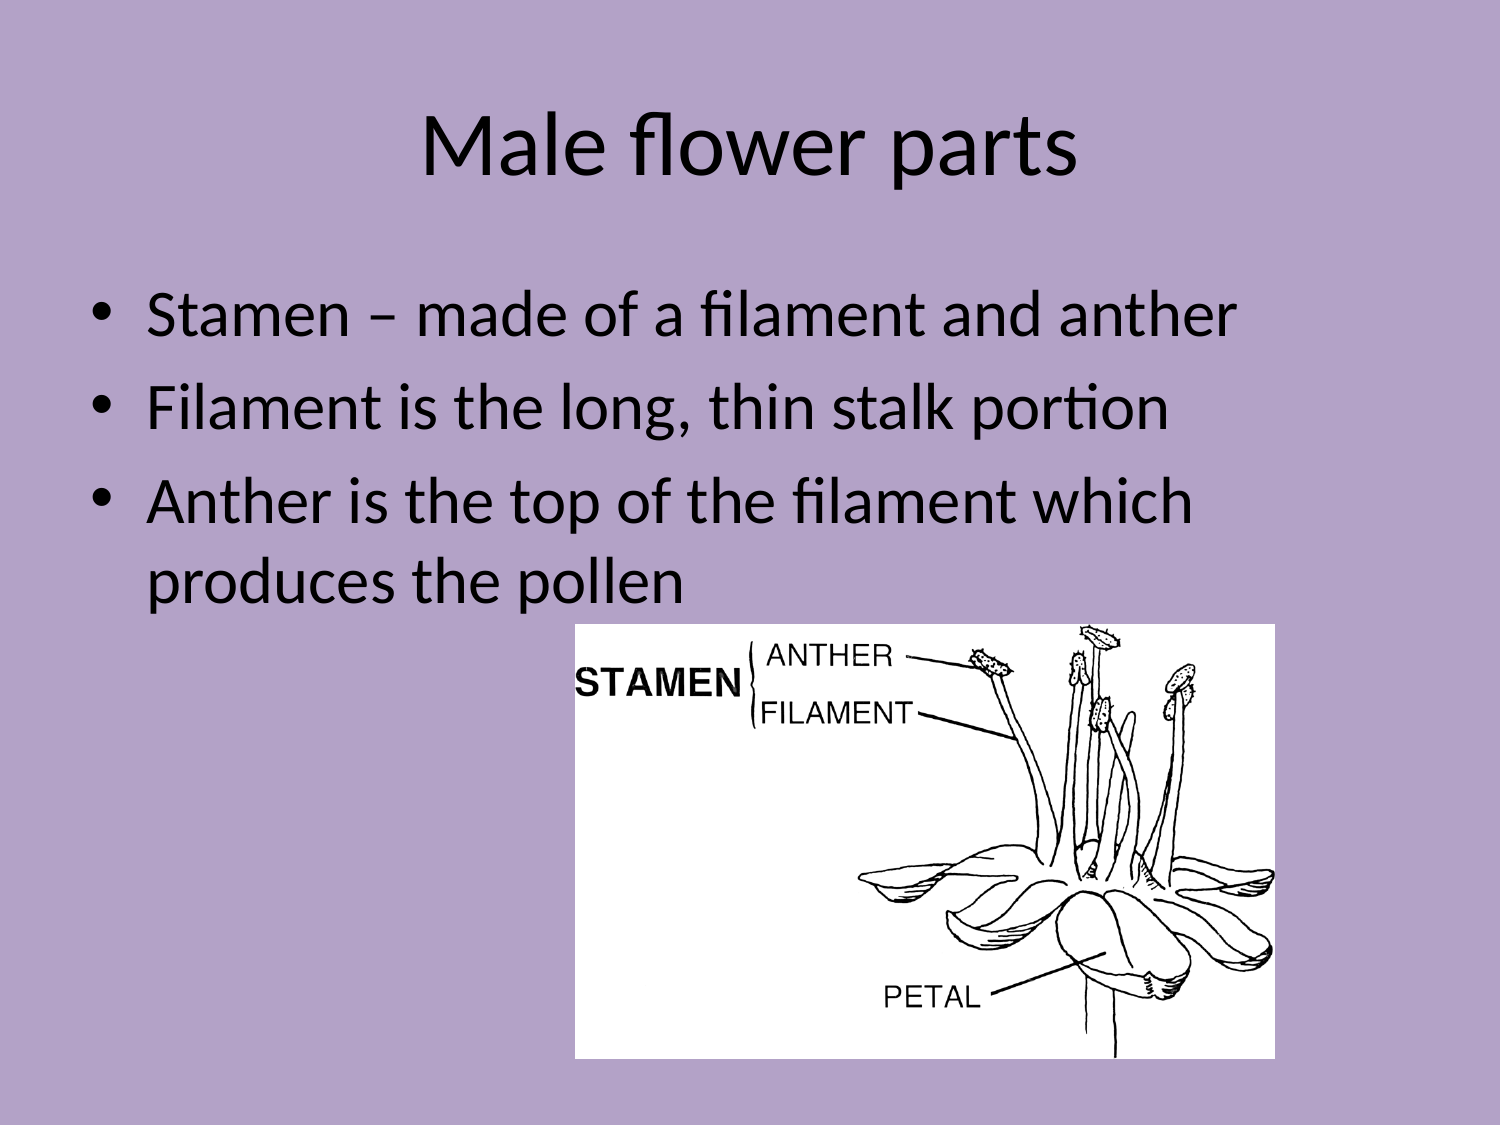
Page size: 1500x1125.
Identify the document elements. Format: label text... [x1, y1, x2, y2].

list Stamen – made of a filament and anther Filament is the long, thin stalk portion Anther is the top of the filament which produces the pollen [75, 262, 1425, 688]
picture [574, 624, 1276, 1059]
title Male flower parts [75, 45, 1425, 233]
